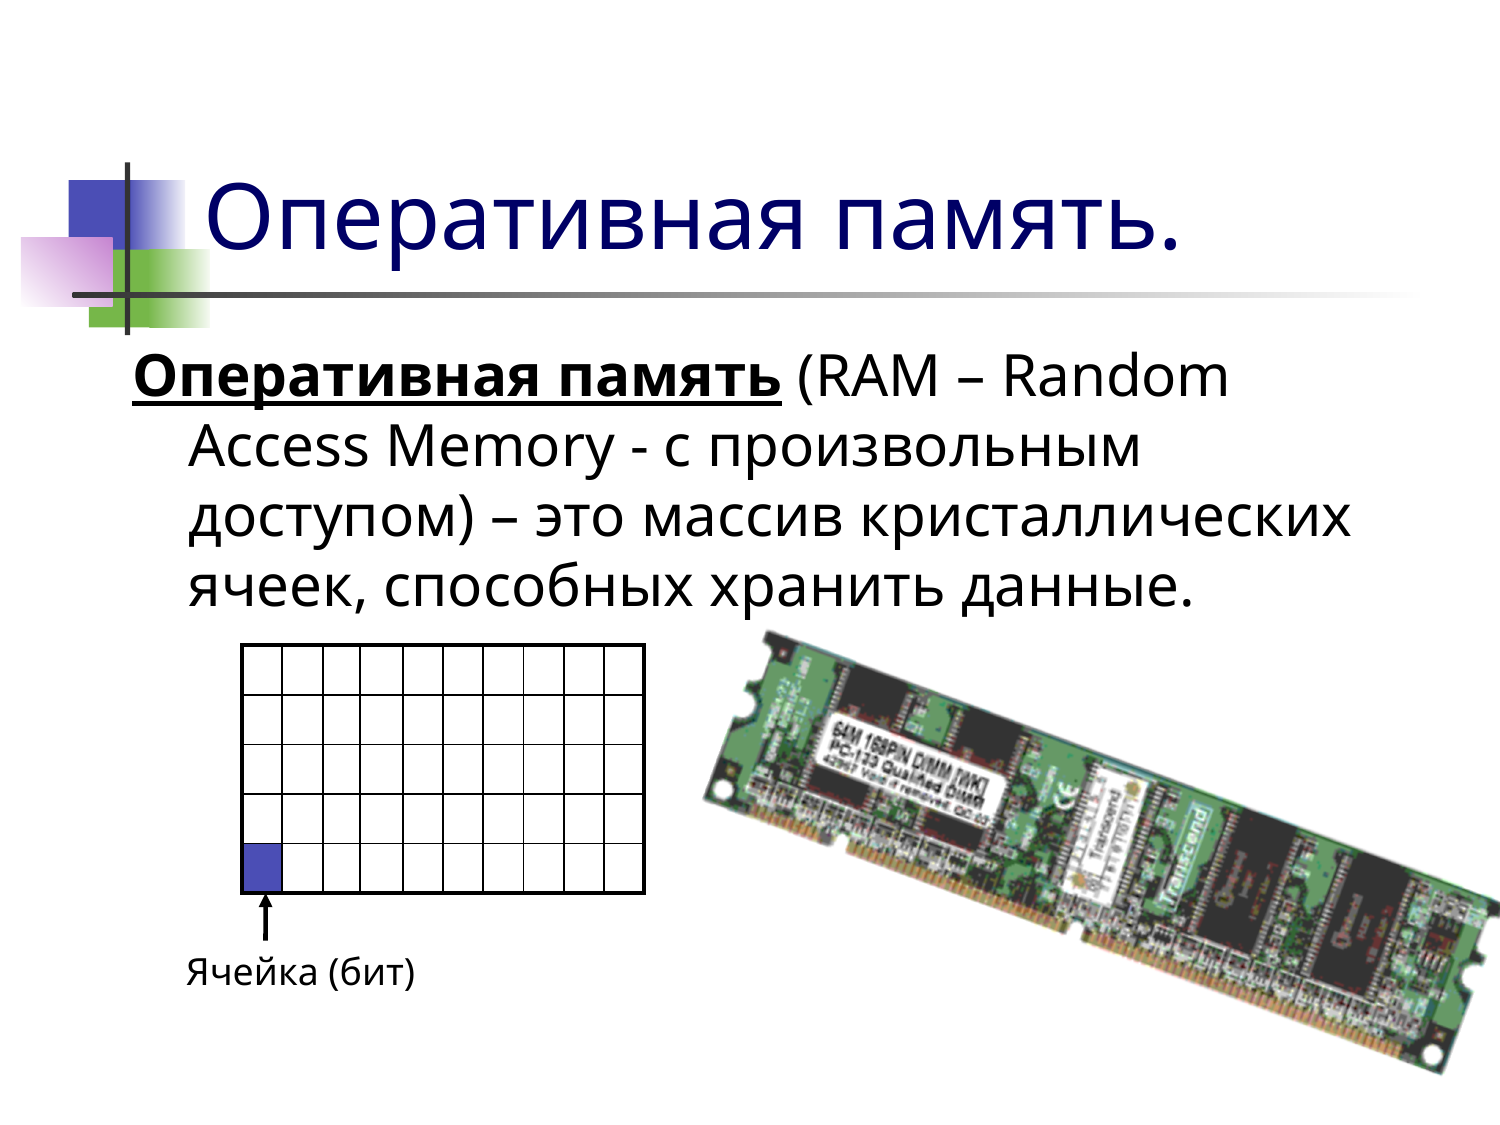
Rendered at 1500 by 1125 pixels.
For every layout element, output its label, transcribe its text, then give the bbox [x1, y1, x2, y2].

table_cell [283, 745, 322, 793]
text_box Ячейка (бит) [171, 940, 431, 1001]
table_header [244, 647, 281, 694]
table_cell [244, 745, 281, 793]
table_cell [361, 844, 402, 891]
list Оперативная память (RAM – Random Access Memory - с произвольным доступом) – это массив кристаллических ячеек, способных хранить данные. [116, 330, 1400, 1007]
table_cell [361, 696, 402, 744]
table_cell [244, 844, 281, 891]
table_cell [324, 745, 359, 793]
table_cell [524, 795, 563, 843]
table_cell [244, 696, 281, 744]
table_cell [605, 745, 642, 793]
table_cell [565, 844, 603, 891]
table_cell [444, 795, 482, 843]
table_cell [484, 795, 523, 843]
table_cell [484, 745, 523, 793]
table_cell [324, 696, 359, 744]
table_cell [444, 745, 482, 793]
table_cell [565, 696, 603, 744]
table_cell [283, 696, 322, 744]
table_cell [404, 844, 442, 891]
table_cell [361, 745, 402, 793]
table_header [324, 647, 359, 694]
table_cell [404, 745, 442, 793]
table_cell [565, 795, 603, 843]
table_header [444, 647, 482, 694]
table_cell [404, 795, 442, 843]
table_cell [484, 844, 523, 891]
table_cell [404, 696, 442, 744]
table_header [404, 647, 442, 694]
picture [700, 622, 1500, 1080]
table_cell [283, 795, 322, 843]
table_cell [244, 795, 281, 843]
table_header [283, 647, 322, 694]
table_cell [605, 696, 642, 744]
table_cell [524, 745, 563, 793]
table_header [361, 647, 402, 694]
table_cell [324, 795, 359, 843]
table_cell [524, 844, 563, 891]
table_cell [324, 844, 359, 891]
table_cell [361, 795, 402, 843]
table_header [484, 647, 523, 694]
table_cell [605, 844, 642, 891]
table_cell [484, 696, 523, 744]
table_cell [444, 844, 482, 891]
title Оперативная память. [188, 34, 1468, 276]
text_box [259, 893, 272, 940]
table_cell [565, 745, 603, 793]
table_cell [283, 844, 322, 891]
table_header [565, 647, 603, 694]
table_cell [444, 696, 482, 744]
table_cell [524, 696, 563, 744]
table_header [605, 647, 642, 694]
table_cell [605, 795, 642, 843]
table_header [524, 647, 563, 694]
